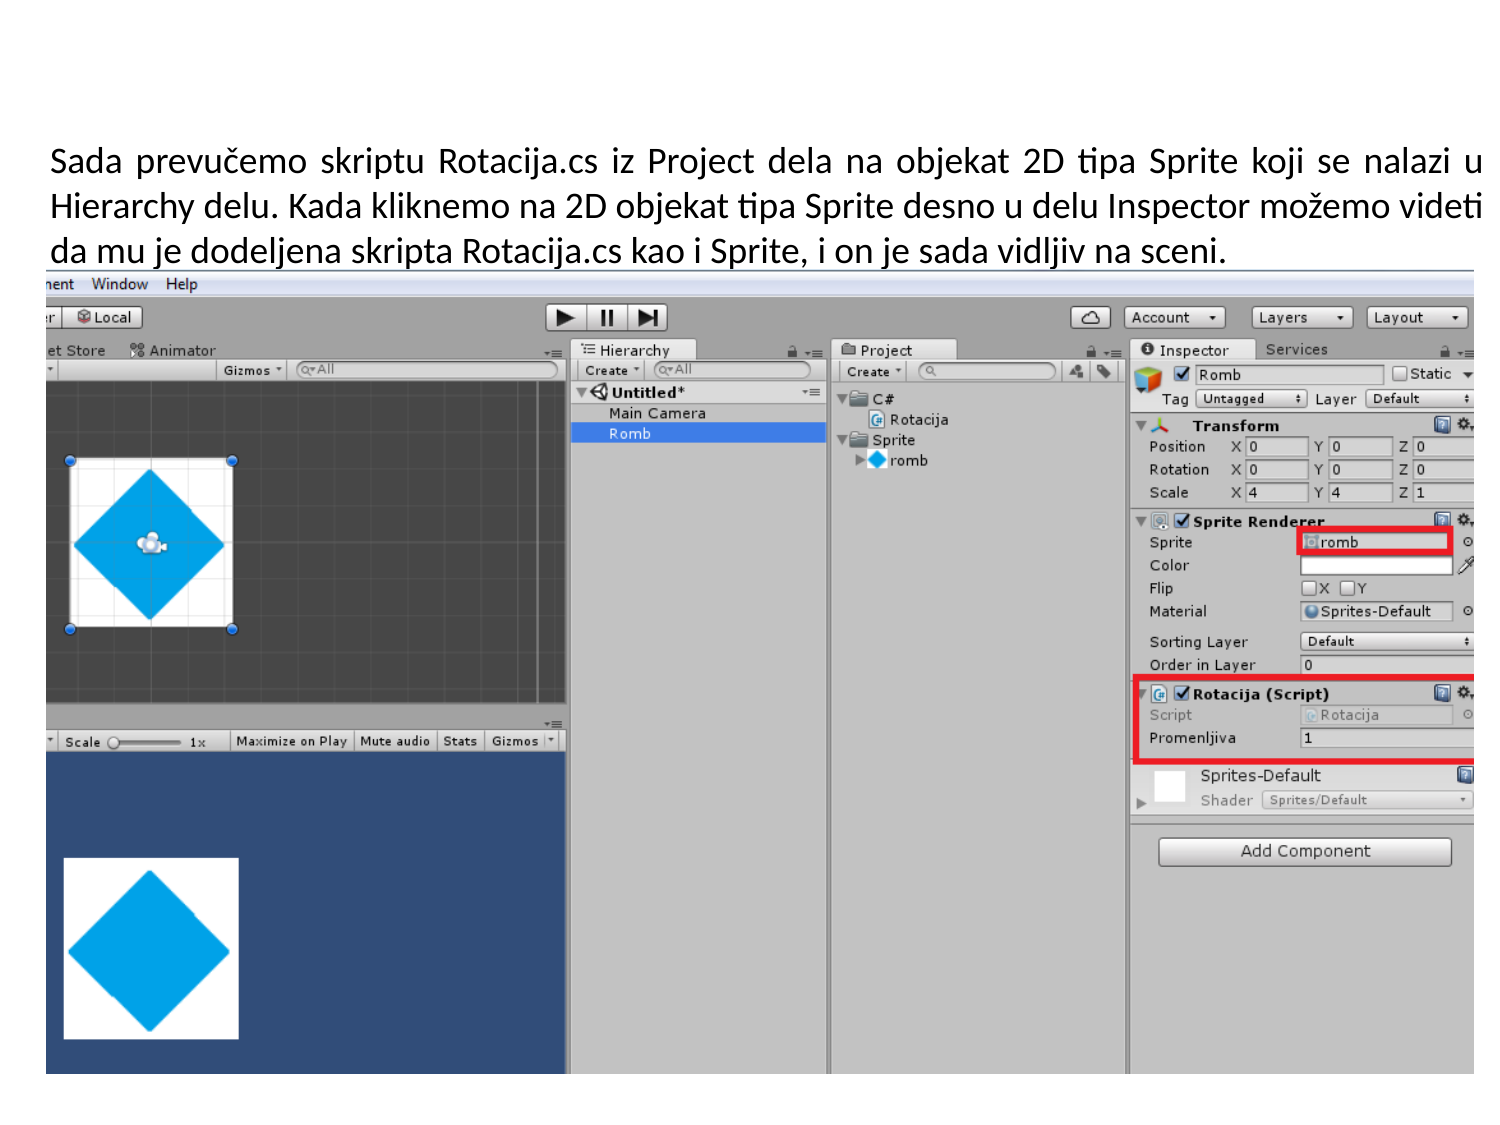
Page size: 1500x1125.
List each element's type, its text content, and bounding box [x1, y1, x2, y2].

picture [46, 269, 1474, 1074]
text_box Sada prevučemo skriptu Rotacija.cs iz Project dela na objekat 2D tipa Sprite koji se nalazi u Hierarchy delu. Kada kliknemo na 2D objekat tipa Sprite desno u delu Inspector možemo videti da mu je dodeljena skripta Rotacija.cs kao i Sprite, i on je sada vidljiv na sceni. [35, 128, 1500, 279]
